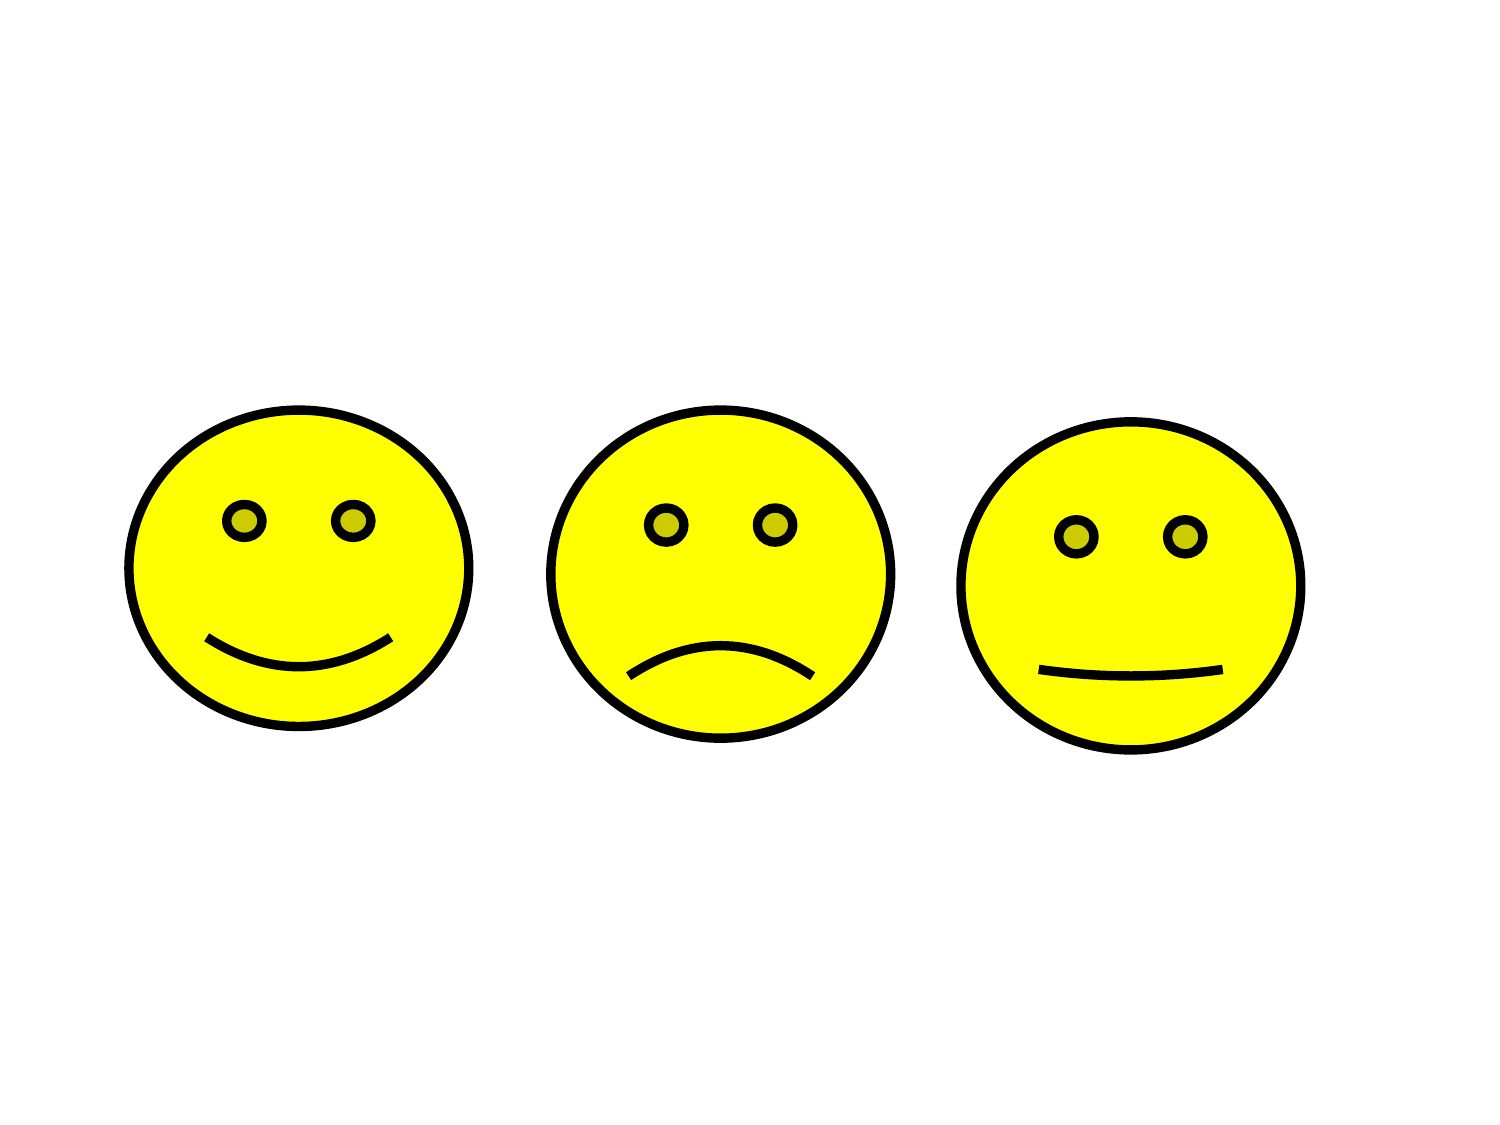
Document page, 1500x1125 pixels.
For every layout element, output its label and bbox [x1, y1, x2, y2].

text_box [958, 419, 1303, 753]
text_box [126, 407, 471, 729]
text_box [548, 407, 893, 741]
